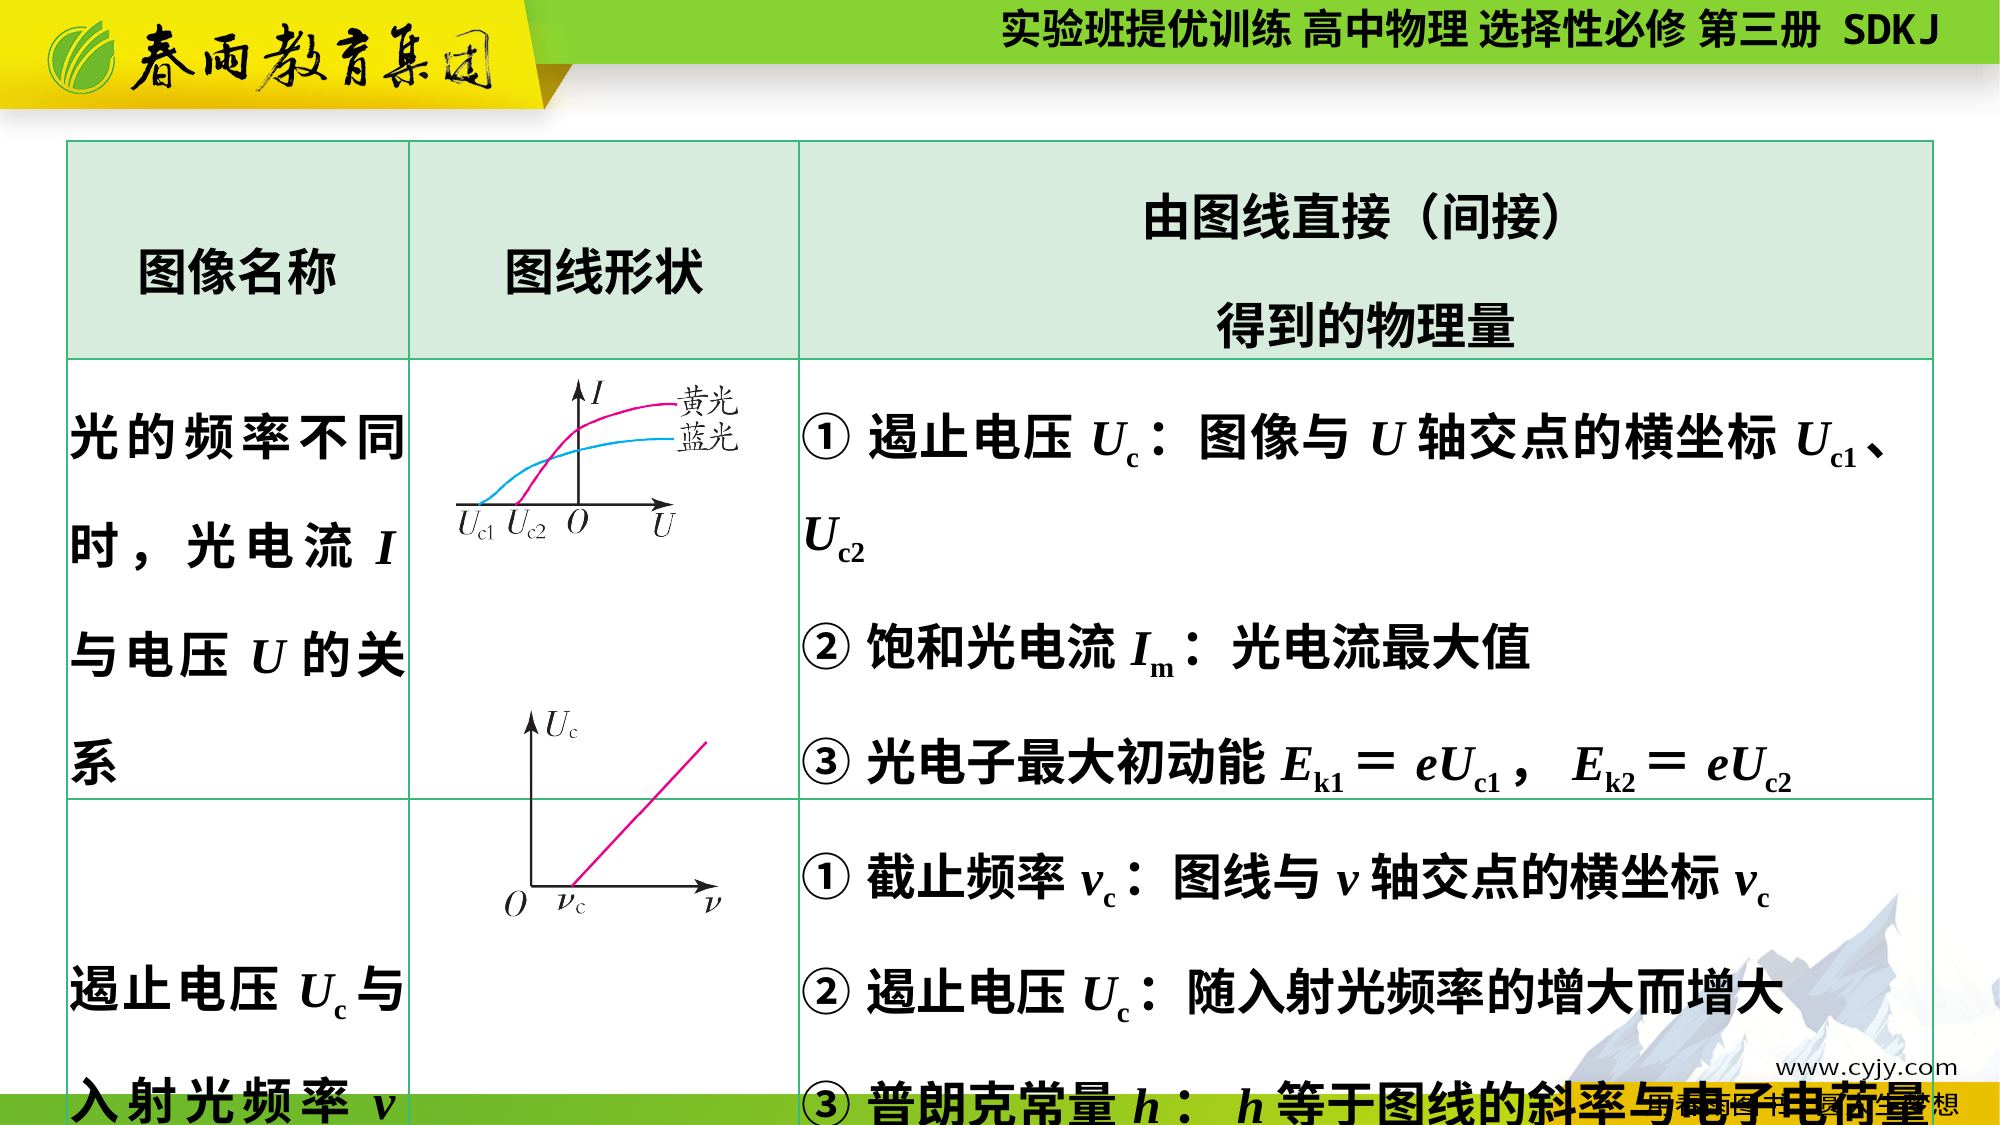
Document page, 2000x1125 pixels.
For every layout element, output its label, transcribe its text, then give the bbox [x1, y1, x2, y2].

table_cell [410, 360, 798, 798]
picture [503, 703, 736, 929]
table_header 由图线直接（间接） 得到的物理量 [800, 142, 1932, 358]
picture [0, 0, 2000, 1125]
picture [456, 373, 738, 551]
table_cell [410, 800, 798, 1125]
table_cell 遏止电压Uc与入射光频率ν的关系图像 [68, 800, 408, 1125]
table_header 图线形状 [410, 142, 798, 358]
table_header 图像名称 [68, 142, 408, 358]
table_cell ①截止频率νc：图线与ν轴交点的横坐标νc ②遏止电压Uc：随入射光频率的增大而增大 ③普朗克常量h：h等于图线的斜率与电子电荷量的乘积，即h＝ke（注：此时两极之间接反向电压） [800, 800, 1932, 1125]
table_cell 光的频率不同时，光电流I与电压U的关系 [68, 360, 408, 798]
table_cell ①遏止电压Uc：图像与U轴交点的横坐标Uc1、Uc2 ②饱和光电流Im：光电流最大值 ③光电子最大初动能Ek1＝eUc1，Ek2＝eUc2 [800, 360, 1932, 798]
